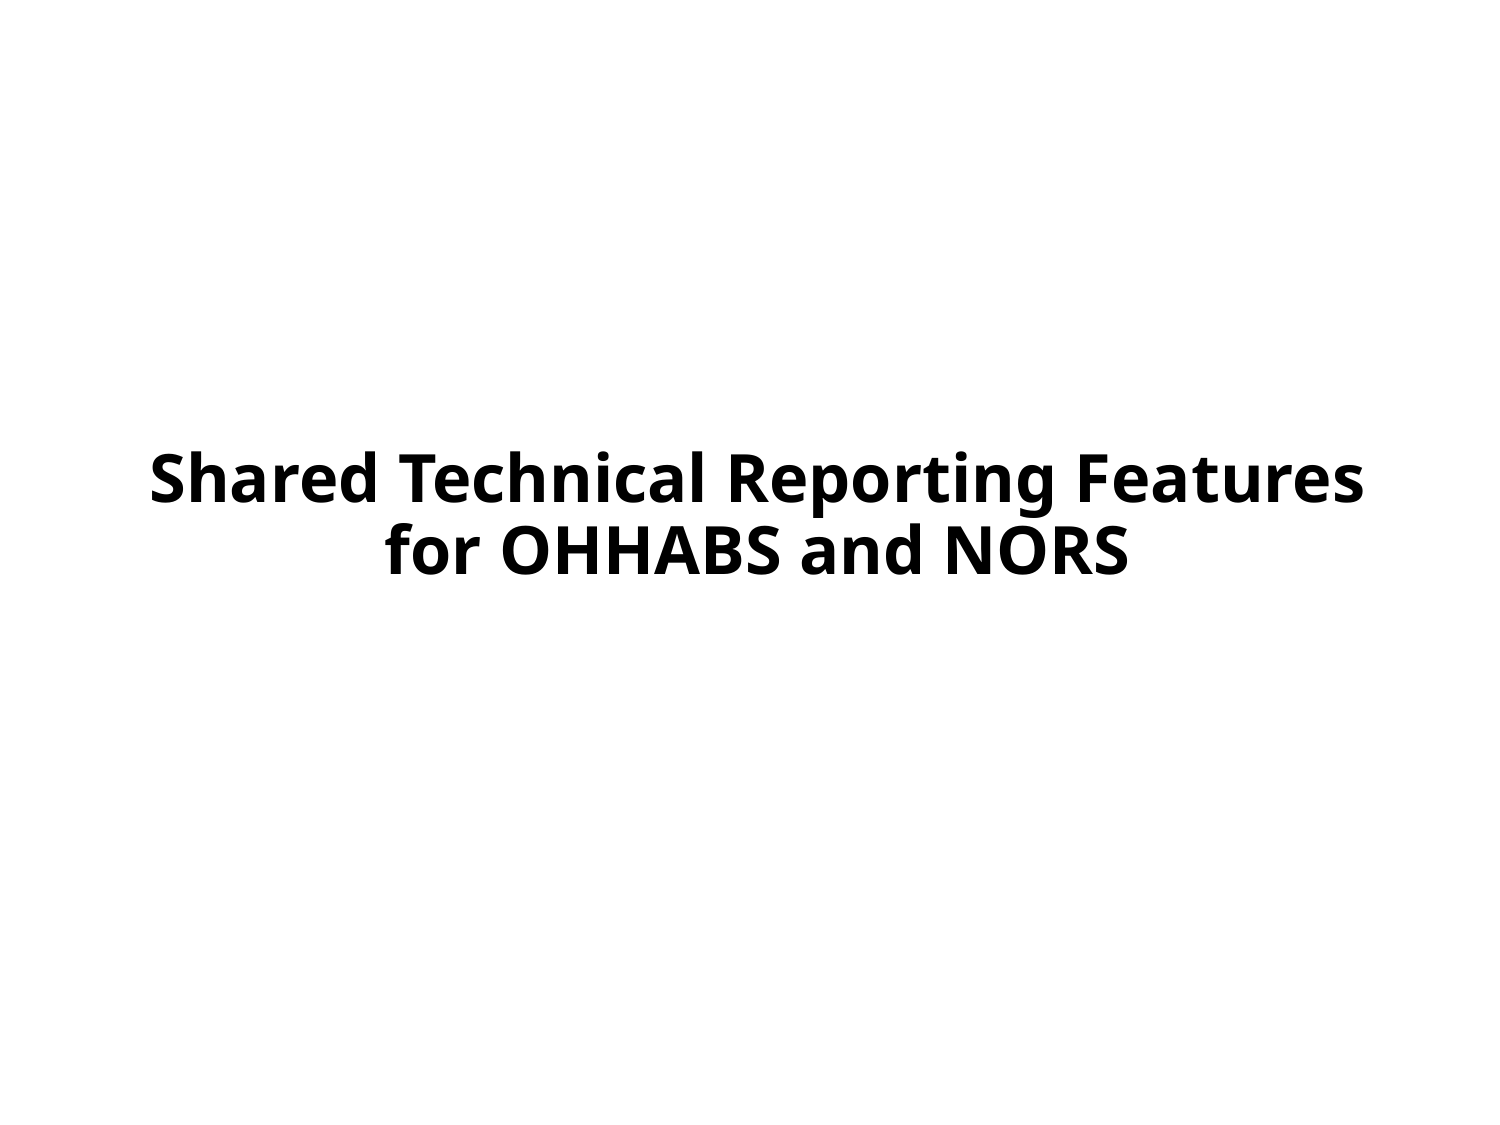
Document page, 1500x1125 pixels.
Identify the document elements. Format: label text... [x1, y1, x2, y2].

title Shared Technical Reporting Features for OHHABS and NORS [120, 407, 1396, 626]
